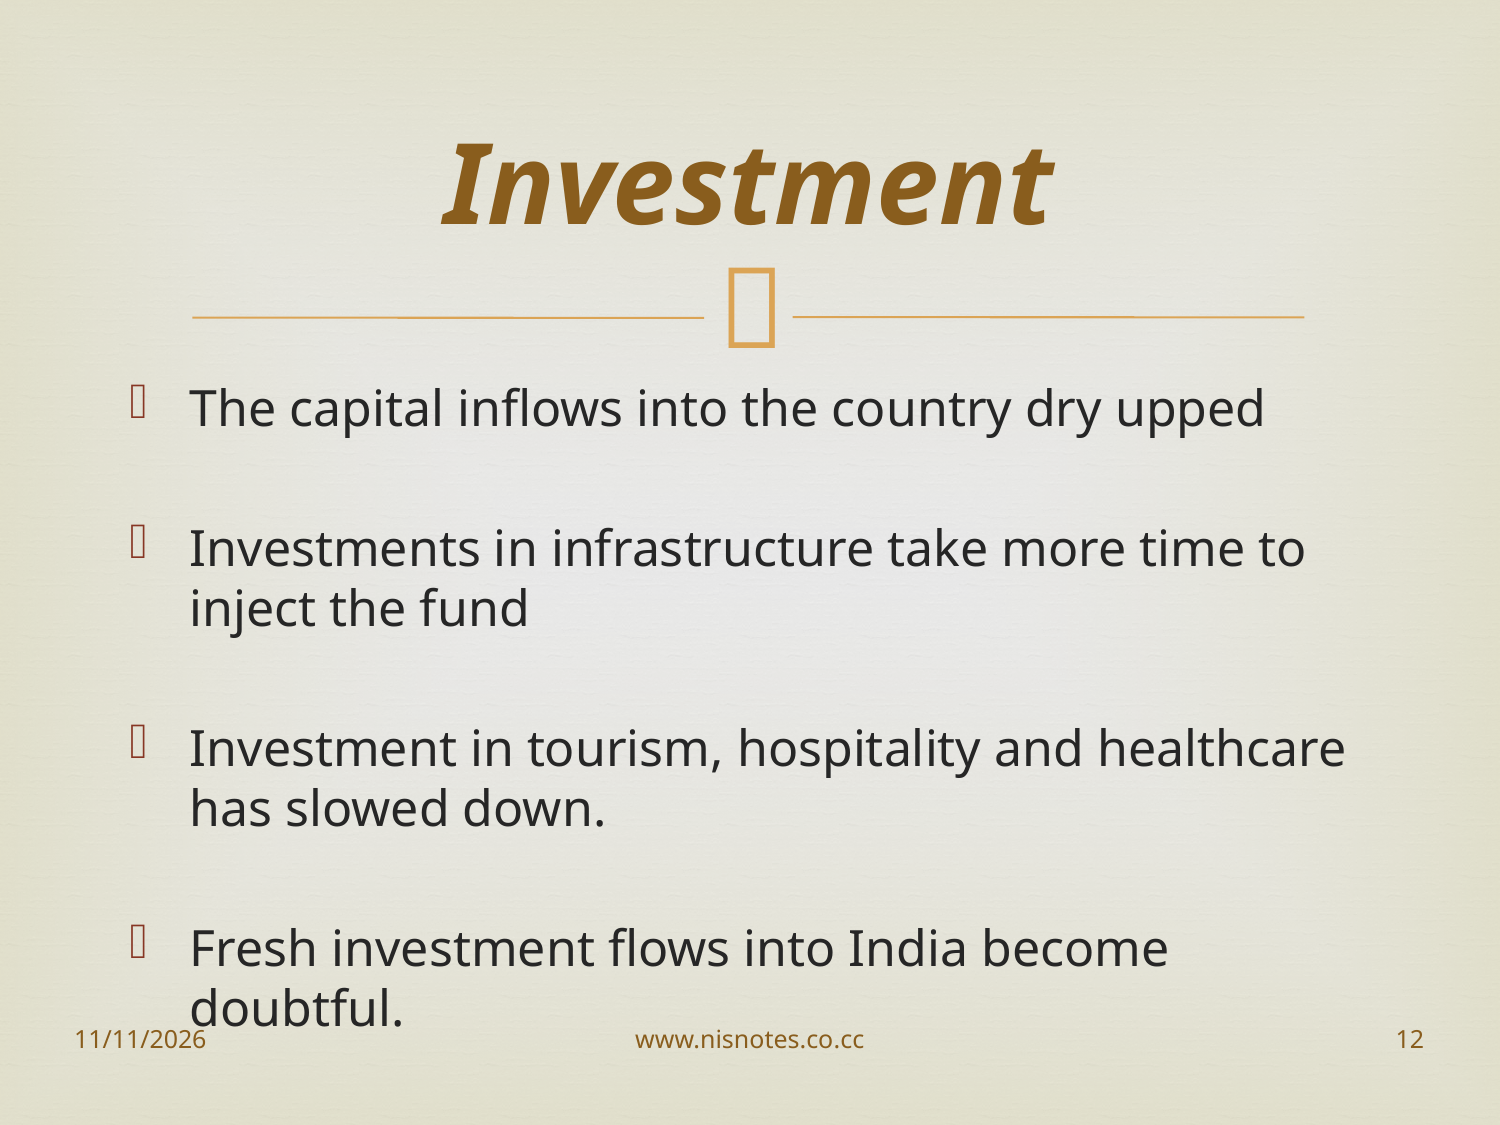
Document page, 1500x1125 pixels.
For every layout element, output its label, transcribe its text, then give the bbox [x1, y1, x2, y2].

title Investment [112, 93, 1386, 267]
slide_number 12 [1089, 1010, 1440, 1071]
footer www.nisnotes.co.cc [512, 1010, 988, 1071]
list The capital inflows into the country dry upped Investments in infrastructure take more time to inject the fund Investment in tourism, hospitality and healthcare has slowed down. Fresh investment flows into India become doubtful. [114, 368, 1386, 1005]
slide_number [59, 1010, 410, 1071]
